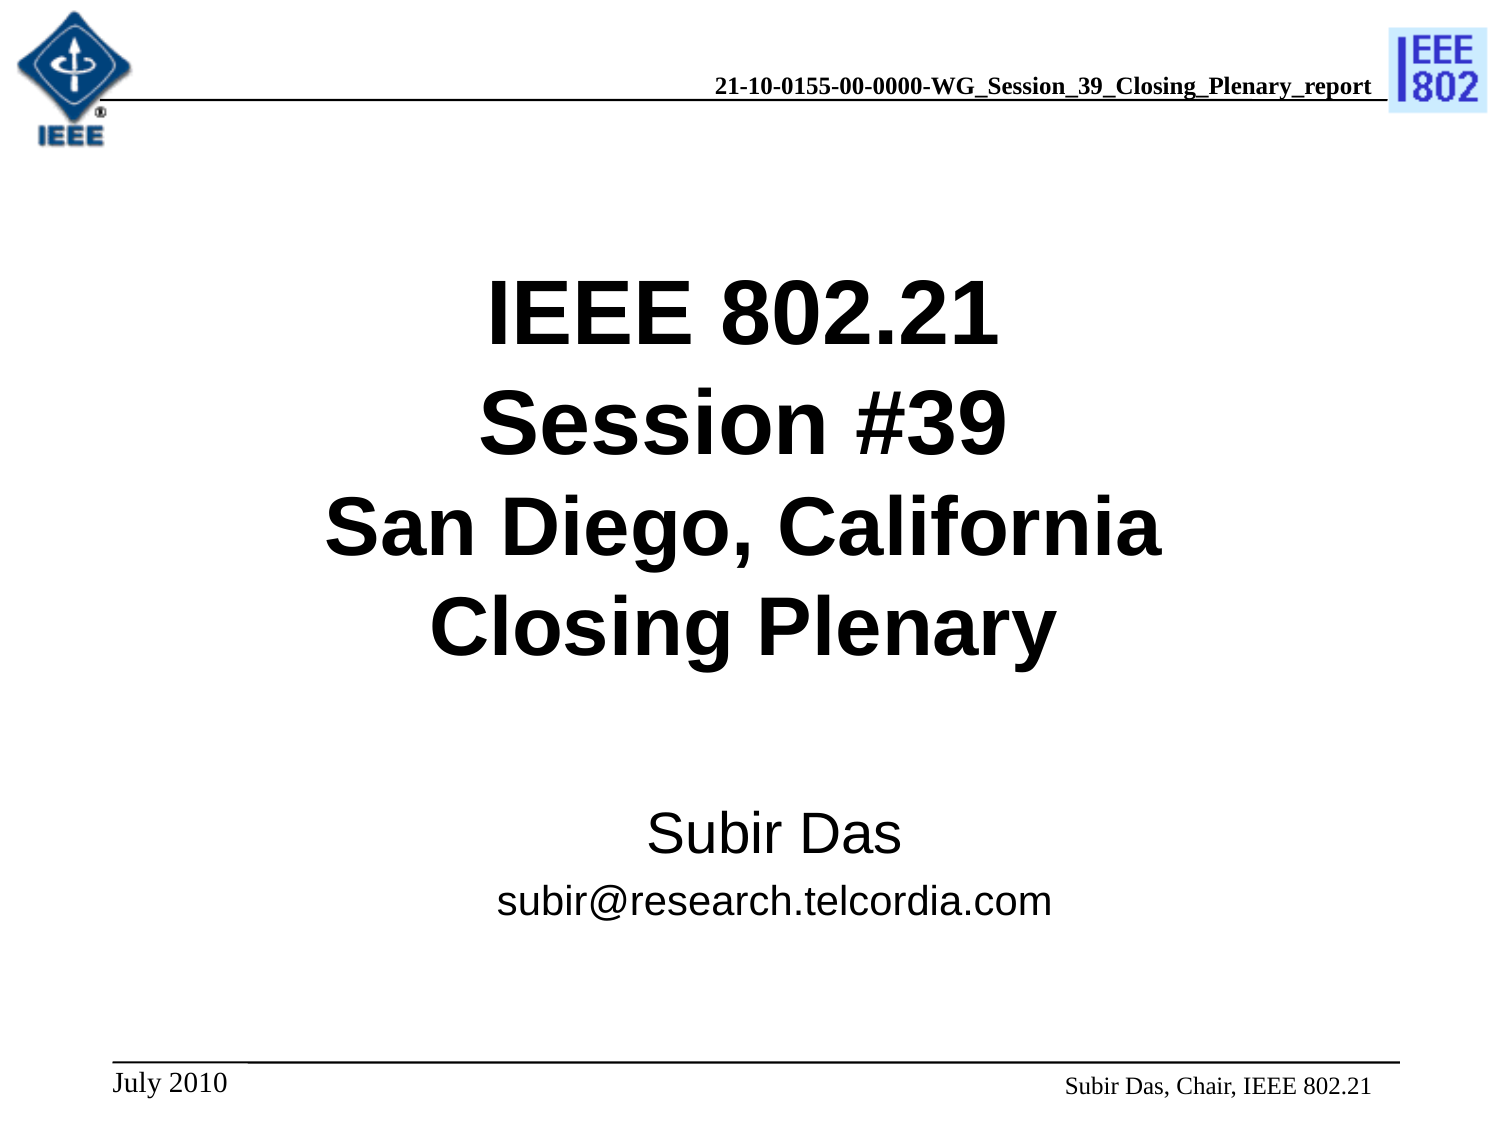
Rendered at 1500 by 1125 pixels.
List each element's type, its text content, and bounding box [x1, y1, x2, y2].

picture [12, 9, 137, 150]
text_box Subir Das, Chair, IEEE 802.21 [1049, 1062, 1413, 1125]
title IEEE 802.21 Session #39 San Diego, California Closing Plenary [99, 174, 1388, 751]
picture [1374, 9, 1499, 138]
subtitle Subir Das subir@research.telcordia.com [224, 787, 1326, 988]
